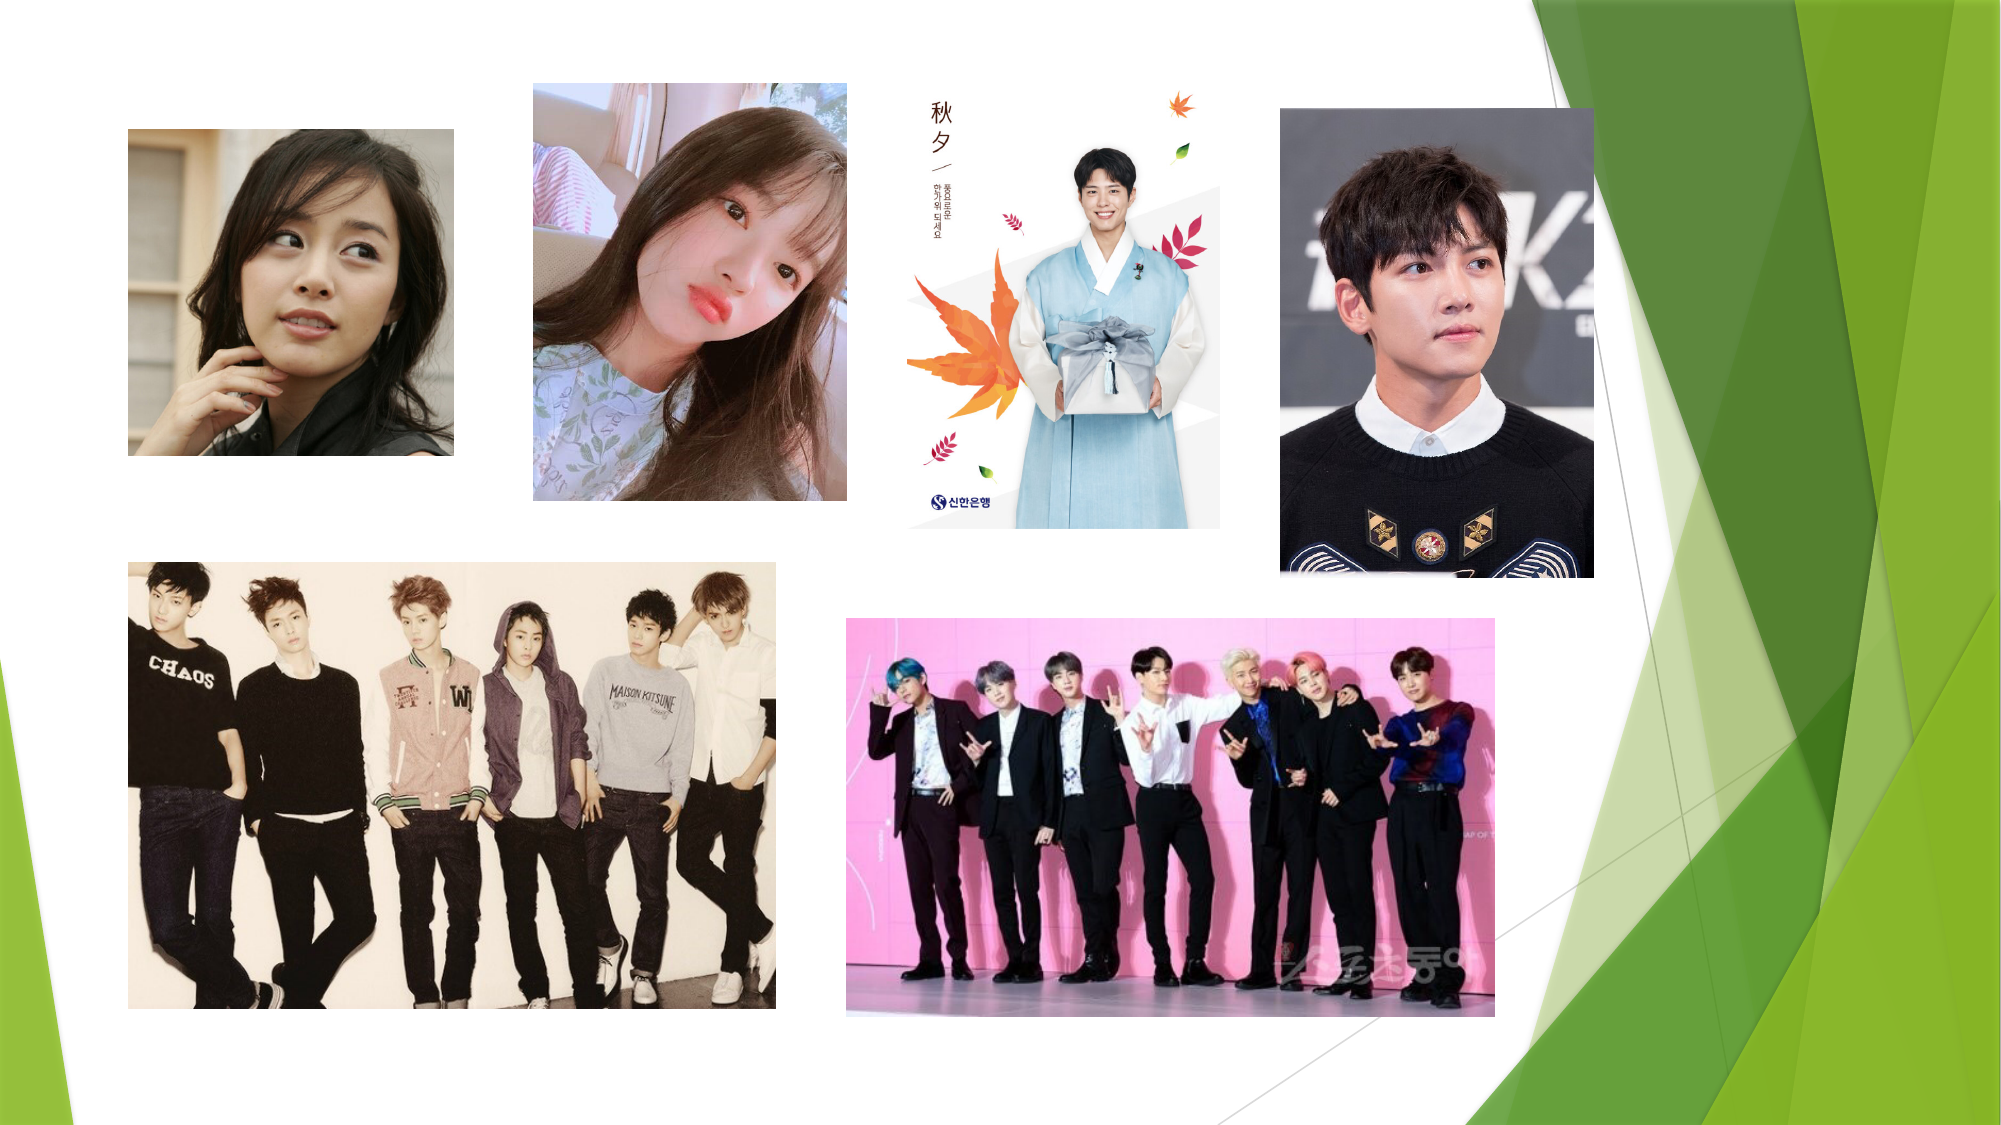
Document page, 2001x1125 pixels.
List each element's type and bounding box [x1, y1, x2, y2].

picture [845, 618, 1495, 1017]
picture [127, 561, 777, 1009]
picture [533, 83, 847, 502]
picture [1280, 108, 1594, 579]
picture [906, 71, 1221, 529]
picture [127, 128, 455, 456]
